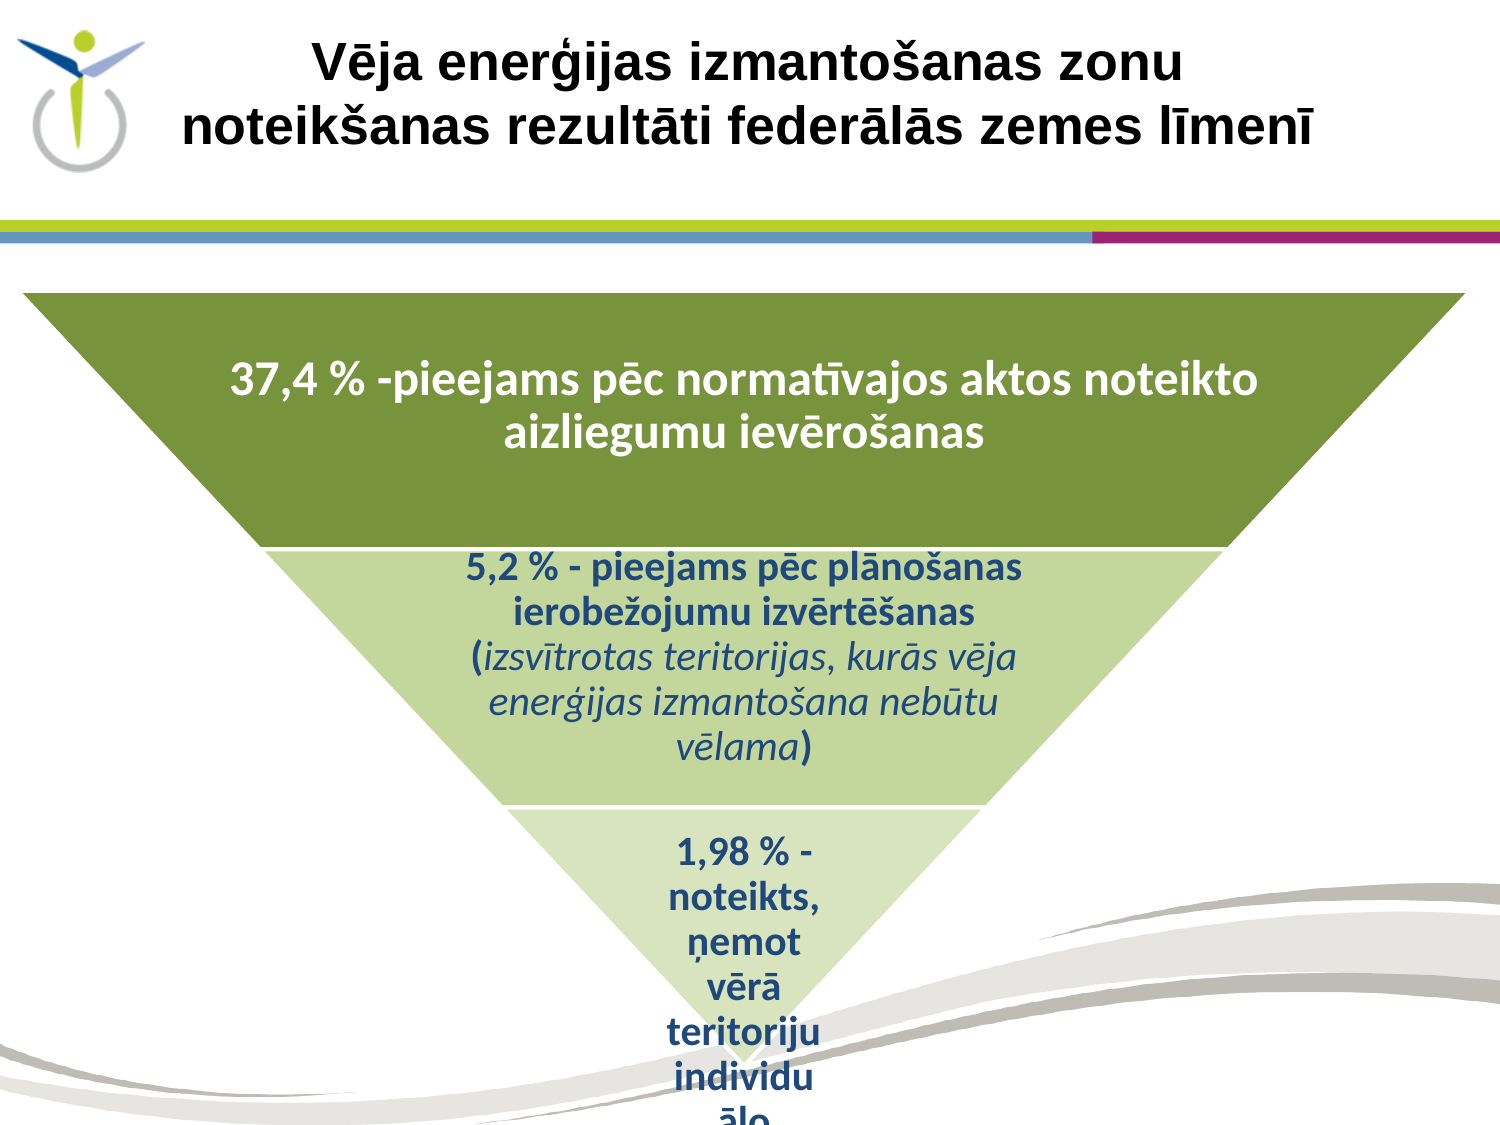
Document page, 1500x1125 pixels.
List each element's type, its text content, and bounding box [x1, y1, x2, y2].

picture [17, 30, 145, 173]
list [17, 290, 1471, 1067]
title Vēja enerģijas izmantošanas zonu noteikšanas rezultāti federālās zemes līmenī [152, 19, 1346, 207]
